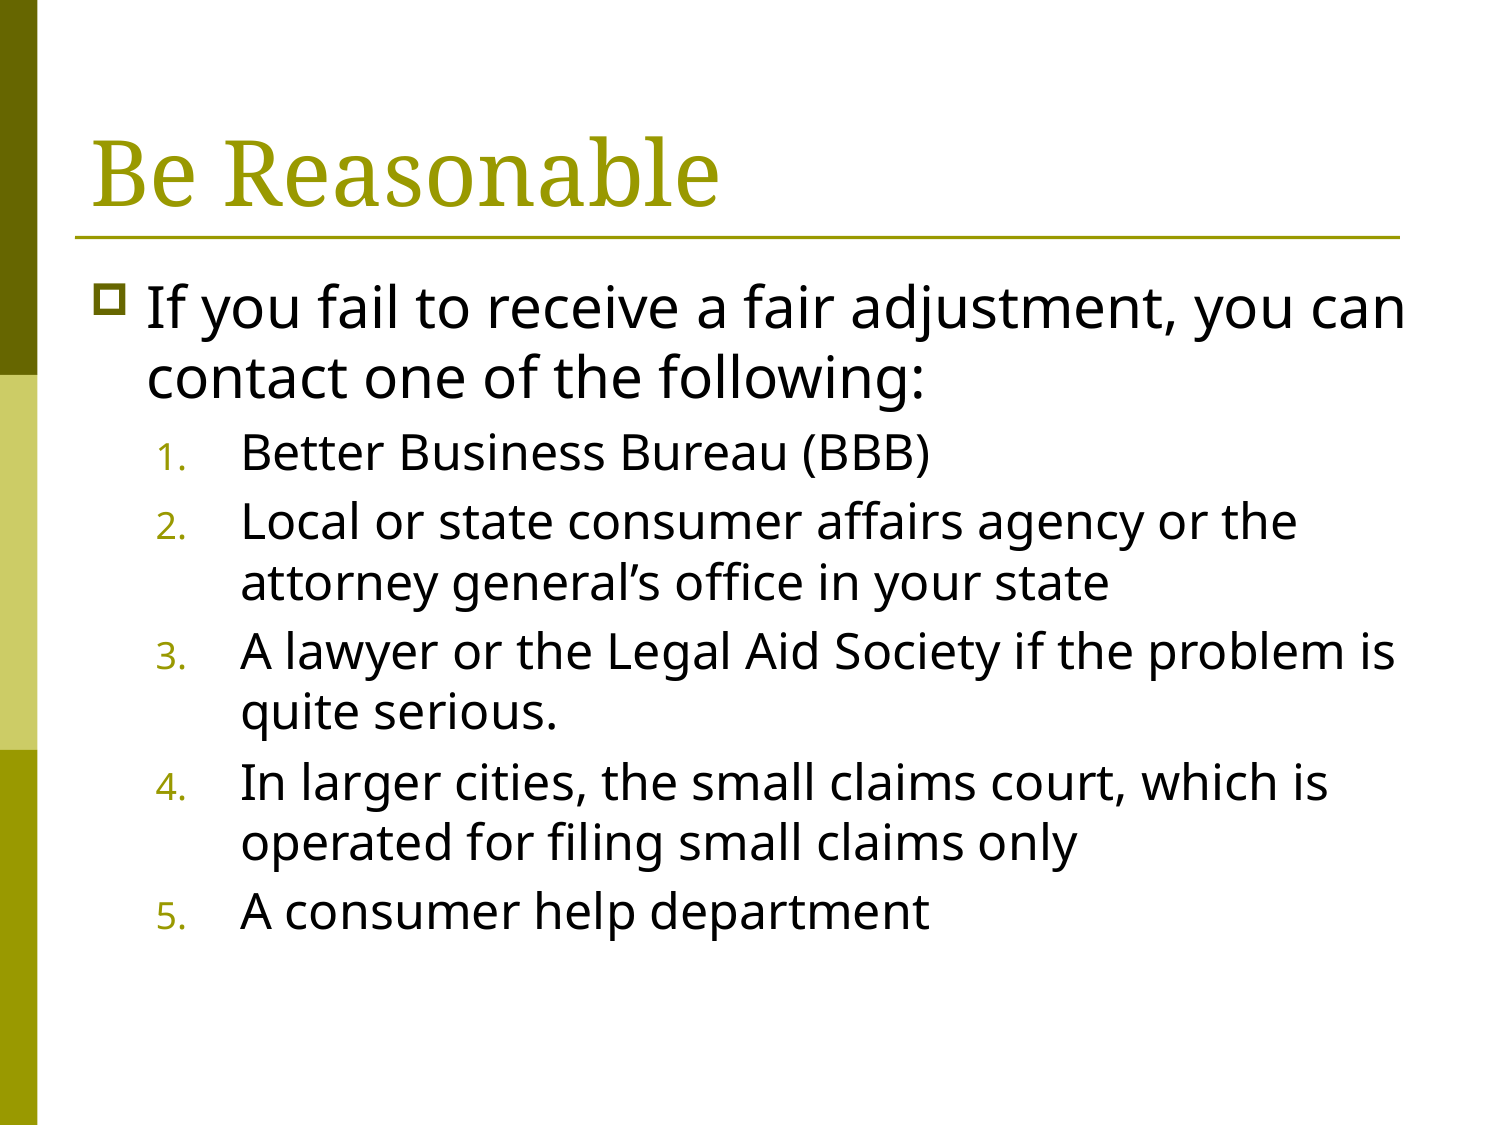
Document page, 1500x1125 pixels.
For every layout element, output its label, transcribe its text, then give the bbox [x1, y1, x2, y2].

title Be Reasonable [74, 45, 1426, 233]
list If you fail to receive a fair adjustment, you can contact one of the following: Better Business Bureau (BBB) Local or state consumer affairs agency or the attorney general’s office in your state A lawyer or the Legal Aid Society if the problem is quite serious. In larger cities, the small claims court, which is operated for filing small claims only A consumer help department [74, 262, 1426, 1006]
